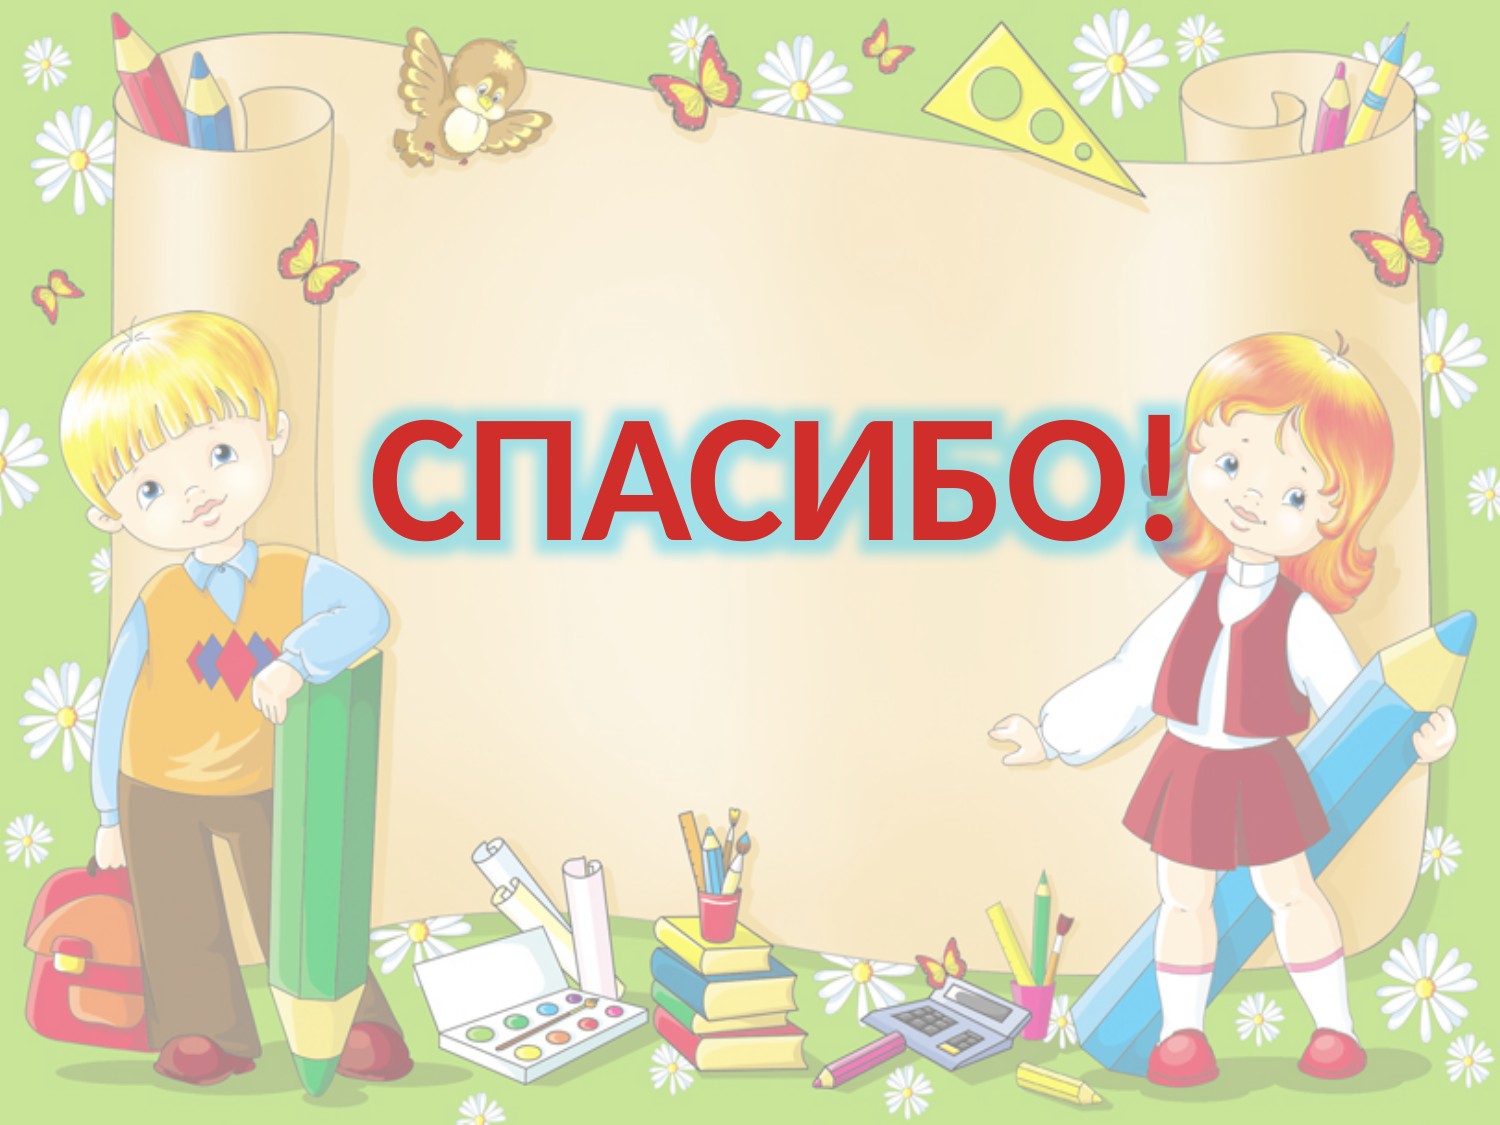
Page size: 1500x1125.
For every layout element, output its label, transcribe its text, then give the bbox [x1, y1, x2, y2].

text_box СПАСИБО! [348, 349, 1211, 585]
